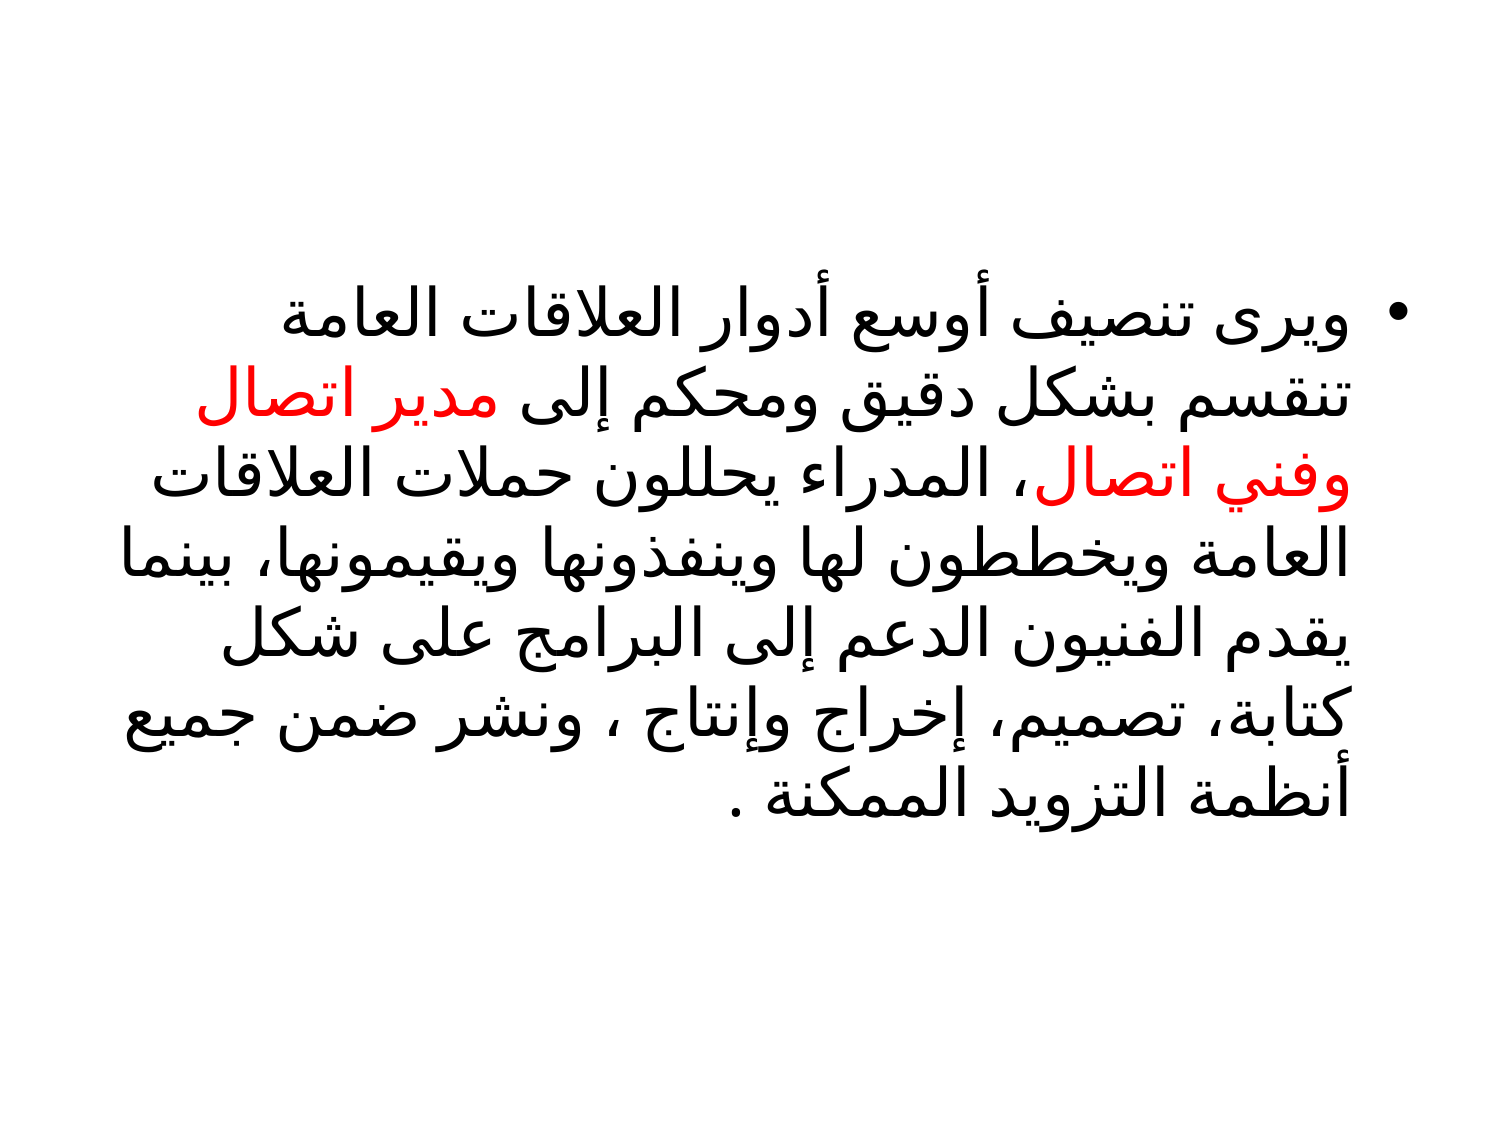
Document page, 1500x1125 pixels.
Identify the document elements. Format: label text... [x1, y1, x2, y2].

list ويرى تنصيف أوسع أدوار العلاقات العامة تنقسم بشكل دقيق ومحكم إلى مدير اتصال وفني اتصال، المدراء يحللون حملات العلاقات العامة ويخططون لها وينفذونها ويقيمونها، بينما يقدم الفنيون الدعم إلى البرامج على شكل كتابة، تصميم، إخراج وإنتاج ، ونشر ضمن جميع أنظمة التزويد الممكنة . [75, 262, 1425, 1005]
